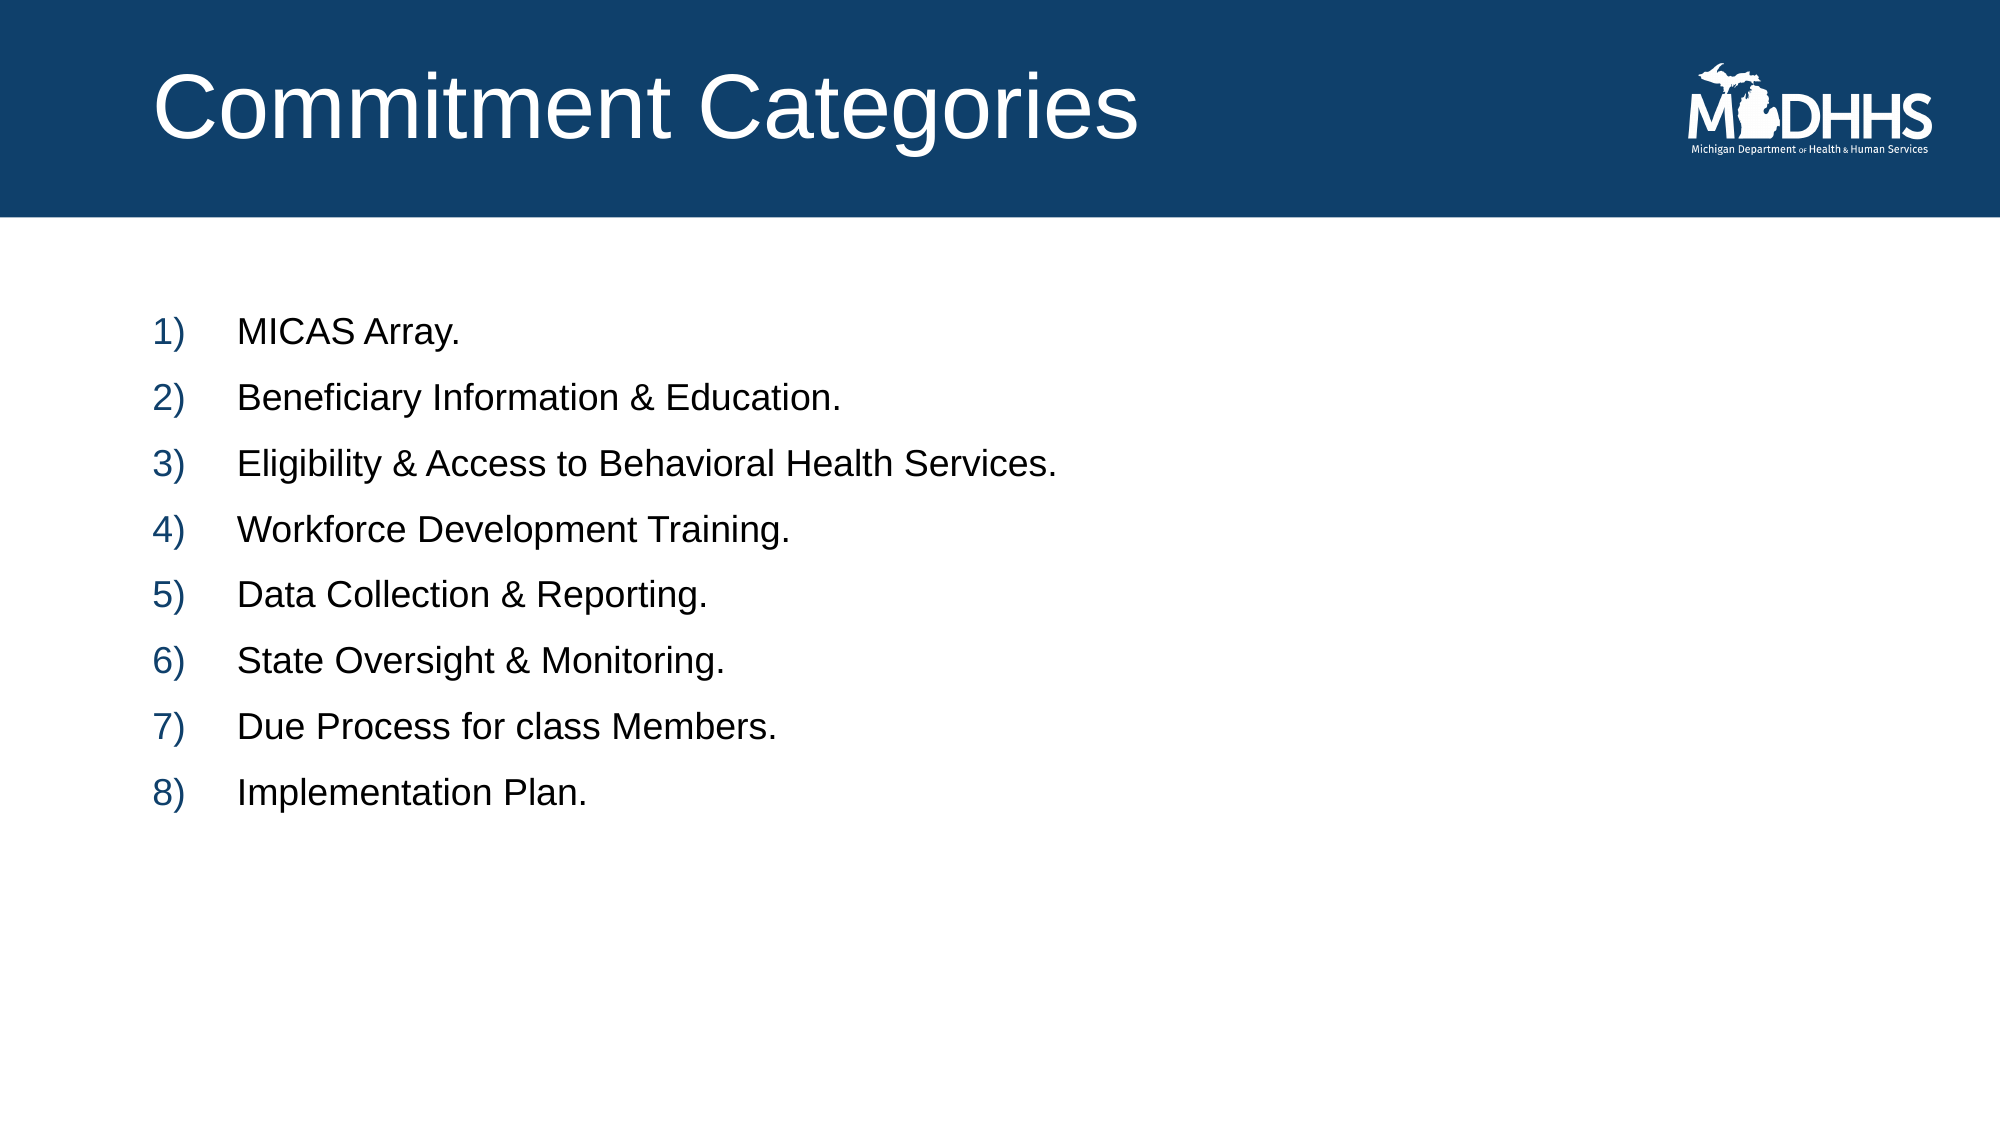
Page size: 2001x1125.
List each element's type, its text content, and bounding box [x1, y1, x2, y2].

list MICAS Array. Beneficiary Information & Education. Eligibility & Access to Behavioral Health Services. Workforce Development Training. Data Collection & Reporting. State Oversight & Monitoring. Due Process for class Members. Implementation Plan. [137, 299, 1863, 1014]
picture [1688, 63, 1932, 155]
title Commitment Categories [137, 0, 1621, 218]
